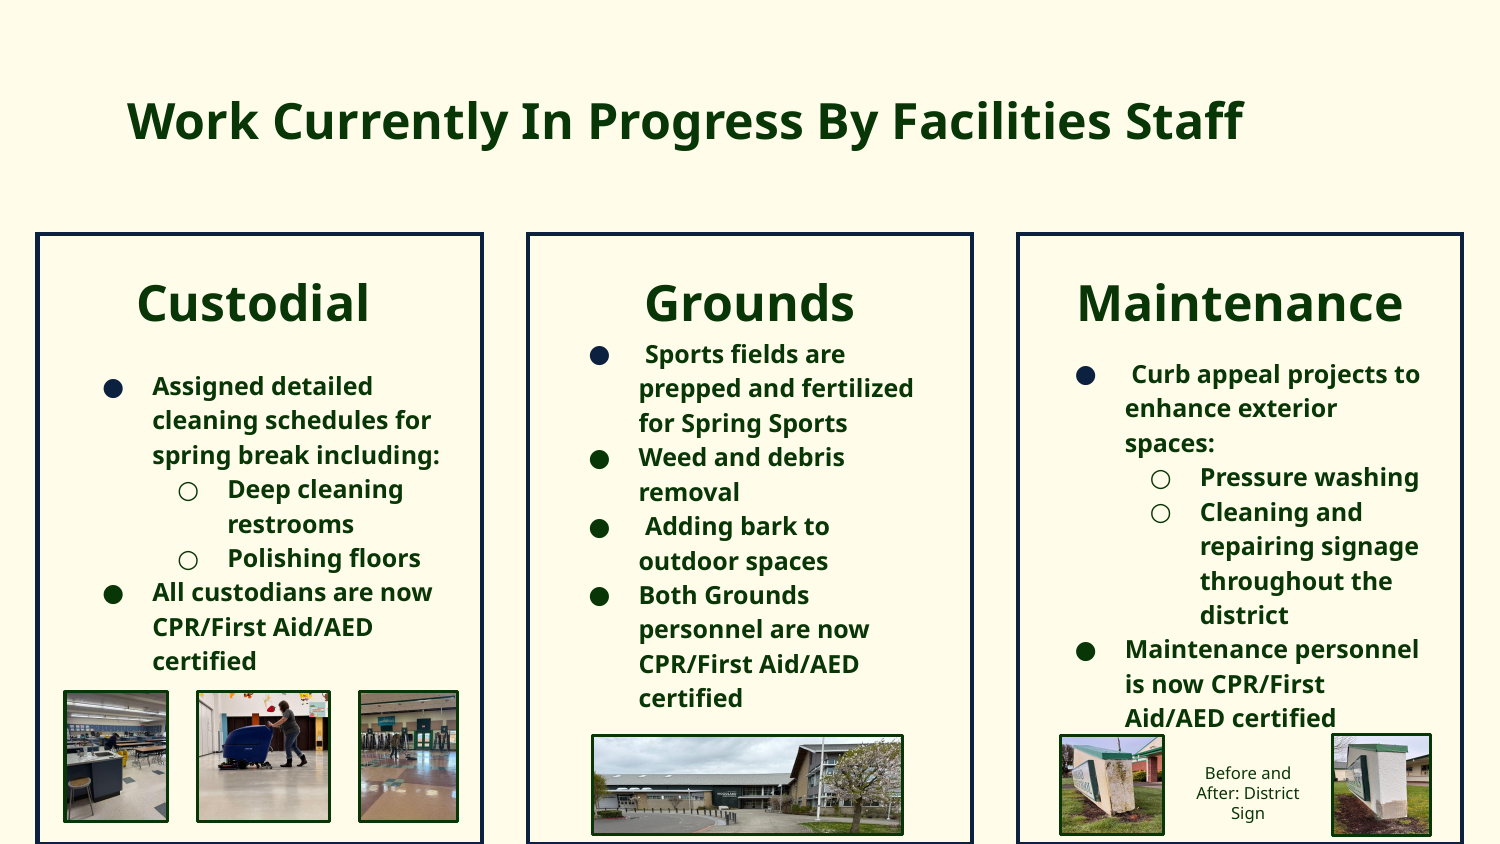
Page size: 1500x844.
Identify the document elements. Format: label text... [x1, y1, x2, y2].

text_box Before and After: District Sign [1169, 747, 1327, 838]
title Grounds [544, 256, 956, 369]
picture [360, 693, 457, 821]
picture [66, 693, 167, 821]
picture [1061, 736, 1162, 834]
list Sports fields are prepped and fertilized for Spring Sports Weed and debris removal Adding bark to outdoor spaces Both Grounds personnel are now CPR/First Aid/AED certified [548, 369, 952, 728]
picture [593, 736, 901, 834]
title Custodial [54, 256, 466, 369]
title Work Currently In Progress By Facilities Staff [37, 74, 1347, 148]
picture [198, 693, 329, 821]
picture [1333, 735, 1429, 835]
title Maintenance [1034, 256, 1446, 369]
list Curb appeal projects to enhance exterior spaces: Pressure washing Cleaning and repairing signage throughout the district Maintenance personnel is now CPR/First Aid/AED certified [1034, 369, 1438, 748]
list Assigned detailed cleaning schedules for spring break including: Deep cleaning restrooms Polishing floors All custodians are now CPR/First Aid/AED certified [62, 369, 466, 691]
